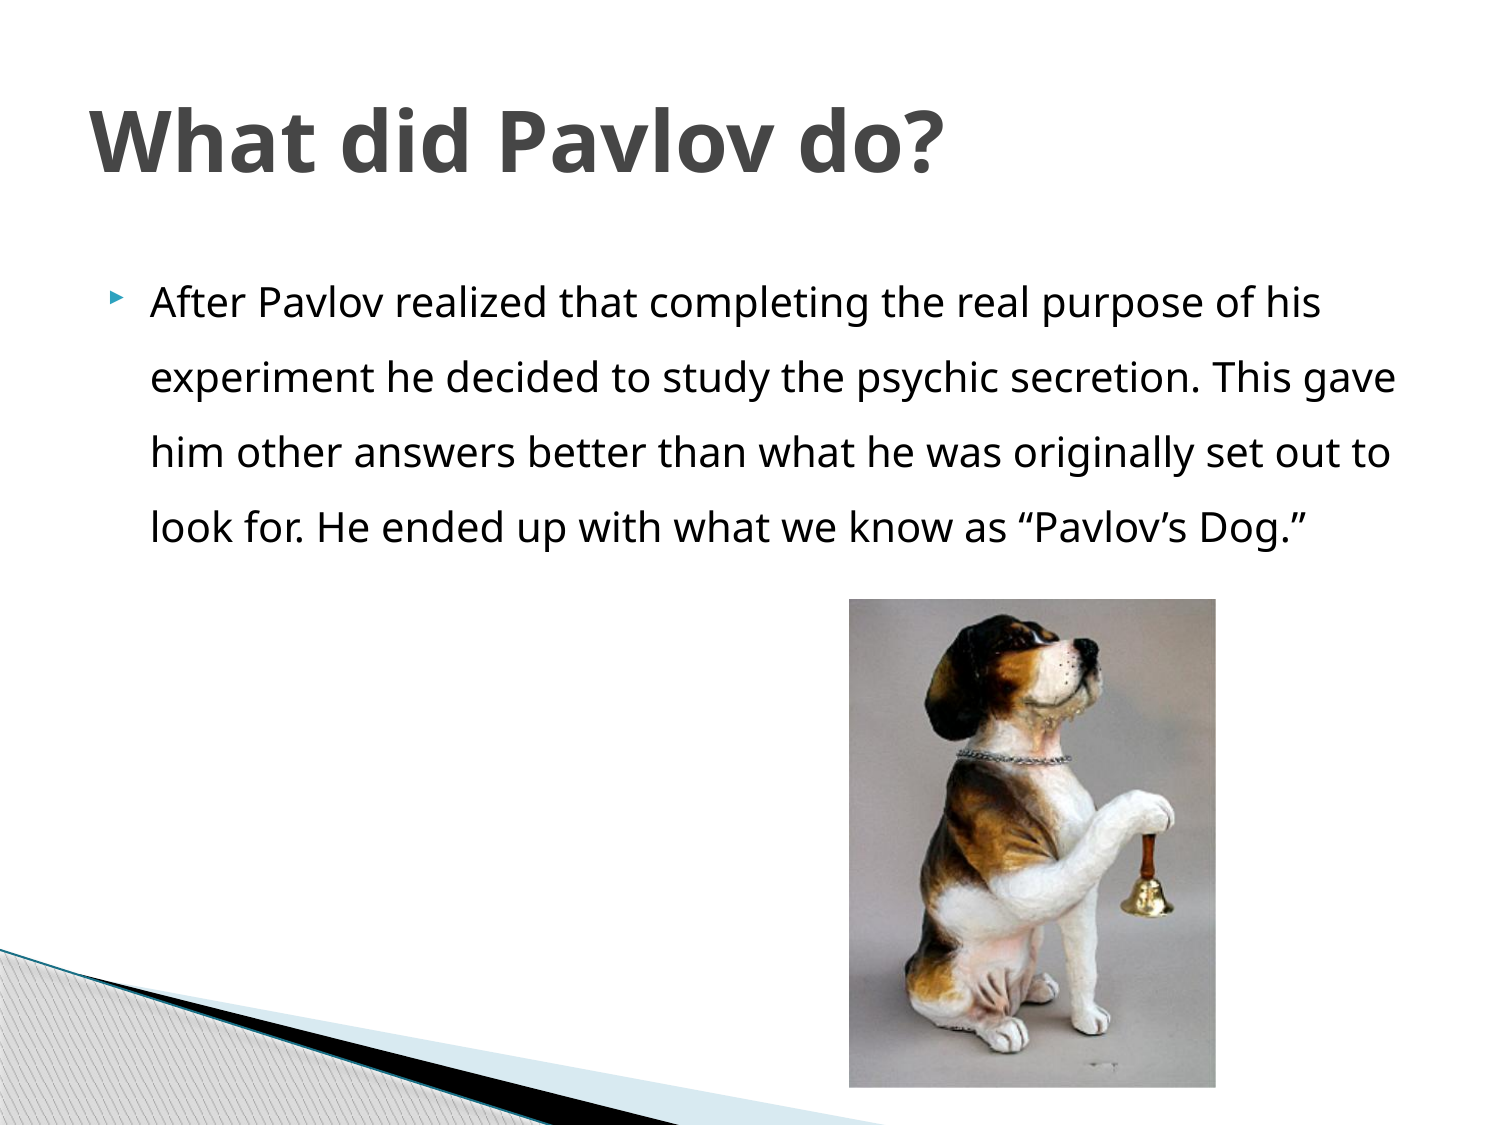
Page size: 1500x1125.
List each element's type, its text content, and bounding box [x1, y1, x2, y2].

picture [849, 599, 1216, 1088]
list After Pavlov realized that completing the real purpose of his experiment he decided to study the psychic secretion. This gave him other answers better than what he was originally set out to look for. He ended up with what we know as “Pavlov’s Dog.” [75, 243, 1425, 738]
title What did Pavlov do? [75, 45, 1425, 233]
